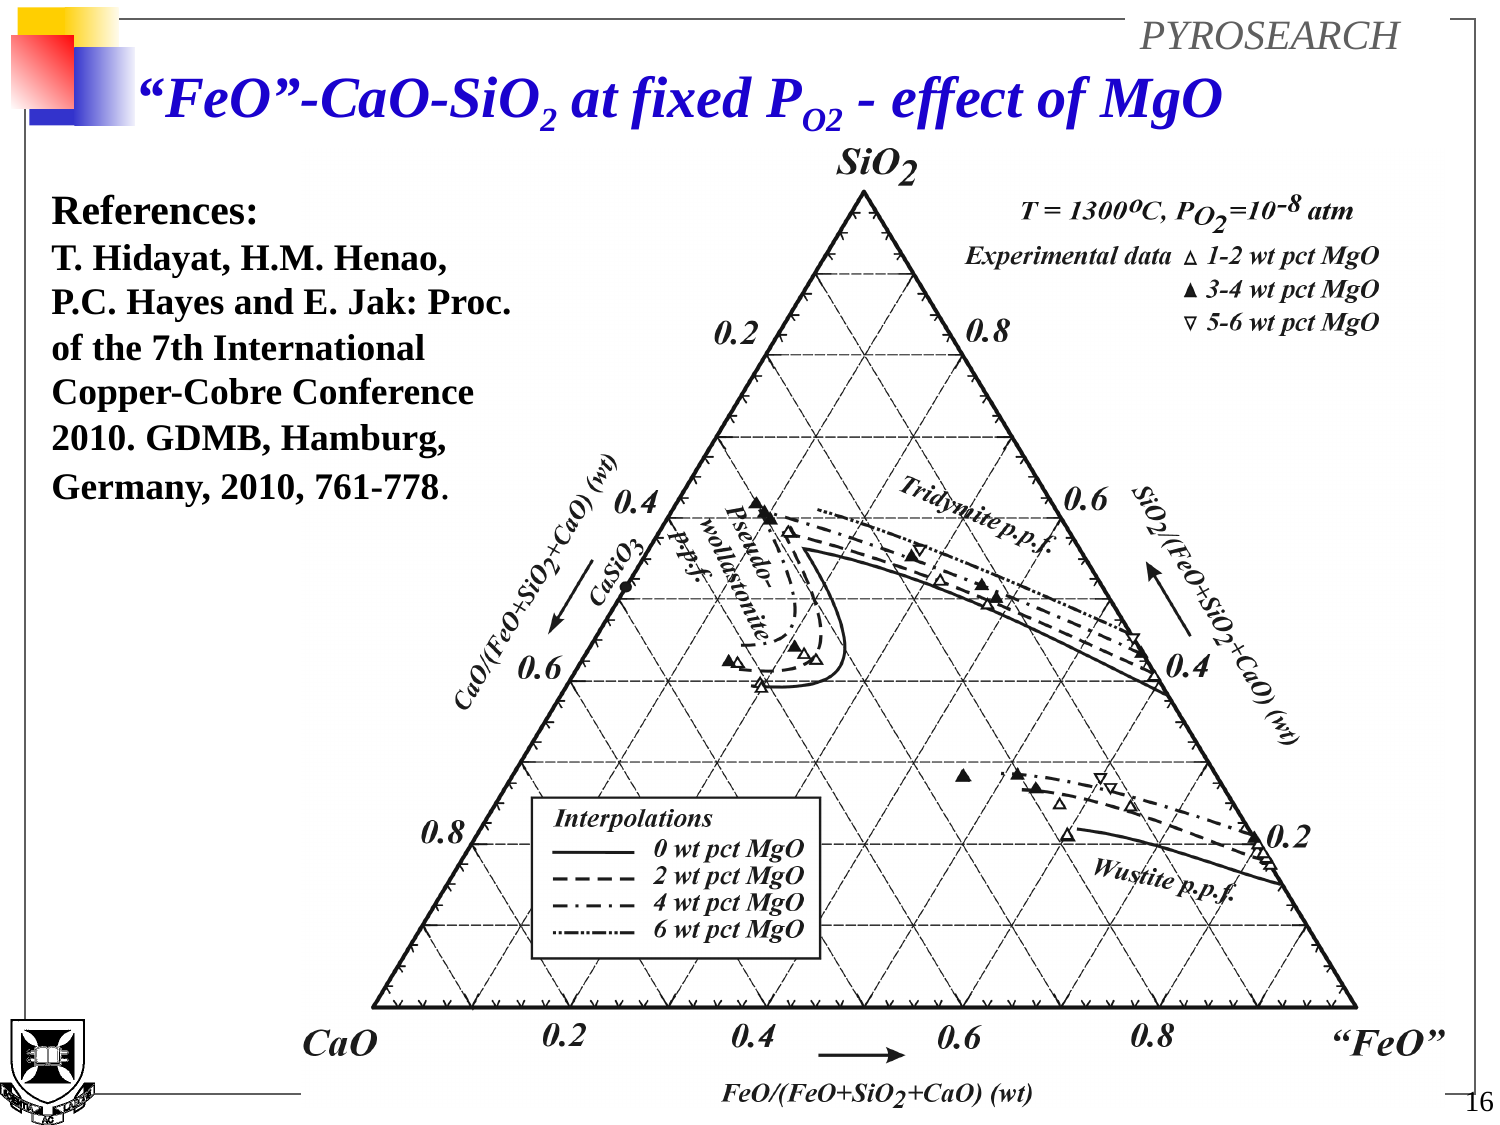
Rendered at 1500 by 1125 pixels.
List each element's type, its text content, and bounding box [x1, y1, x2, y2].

picture [300, 148, 1445, 1108]
text_box References: T. Hidayat, H.M. Henao, P.C. Hayes and E. Jak: Proc. of the 7th International Copper-Cobre Conference 2010. GDMB, Hamburg, Germany, 2010, 761-778. [36, 174, 295, 515]
text_box “FeO”-CaO-SiO2 at fixed PO2 - effect of MgO [135, 58, 1298, 139]
slide_number 16 [1181, 1042, 1495, 1118]
